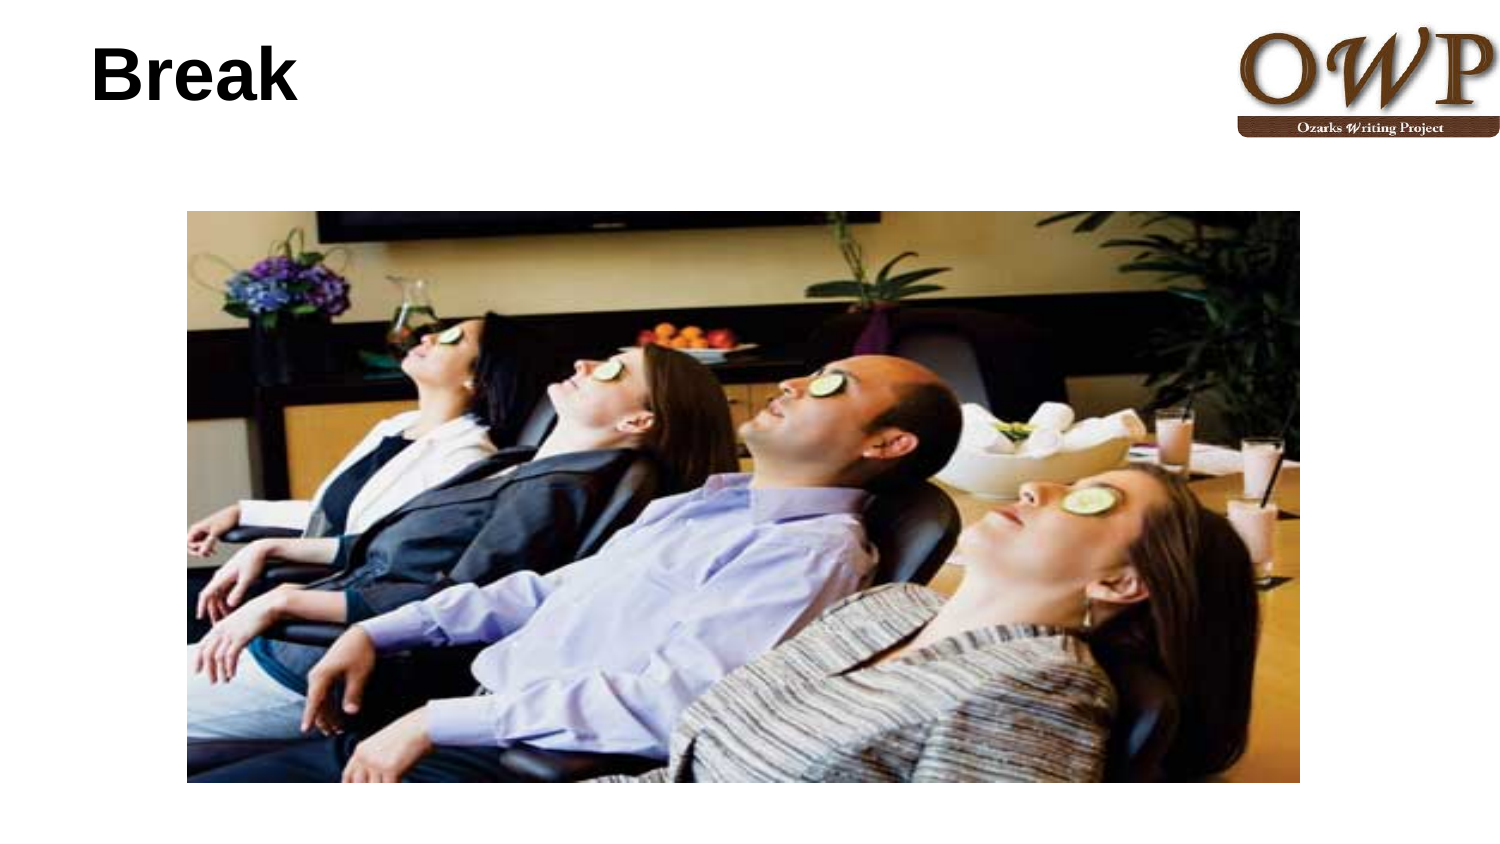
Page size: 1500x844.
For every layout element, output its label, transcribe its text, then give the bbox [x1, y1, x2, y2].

title Break [75, 25, 1233, 131]
picture [1237, 21, 1500, 138]
picture [187, 211, 1301, 784]
